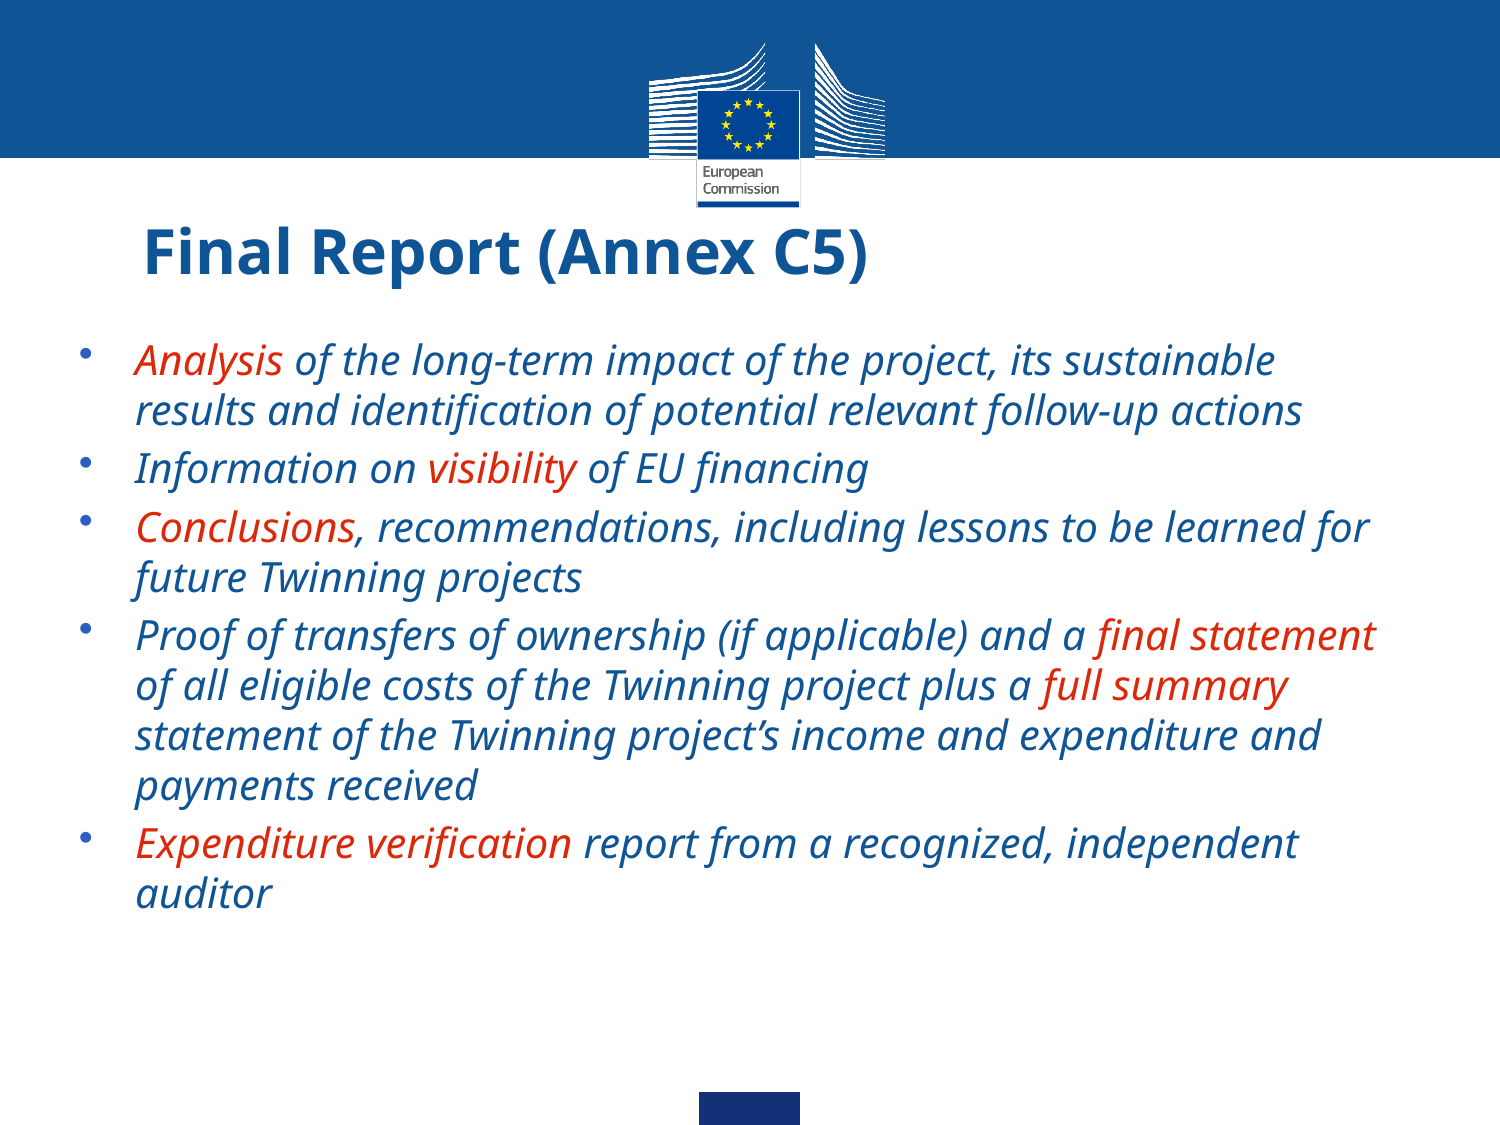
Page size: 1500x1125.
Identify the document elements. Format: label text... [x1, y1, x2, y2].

picture [649, 42, 885, 172]
title Final Report (Annex C5) [68, 172, 1419, 327]
list Analysis of the long-term impact of the project, its sustainable results and identification of potential relevant follow-up actions Information on visibility of EU financing Conclusions, recommendations, including lessons to be learned for future Twinning projects Proof of transfers of ownership (if applicable) and a final statement of all eligible costs of the Twinning project plus a full summary statement of the Twinning project’s income and expenditure and payments received Expenditure verification report from a recognized, independent auditor [63, 326, 1414, 906]
